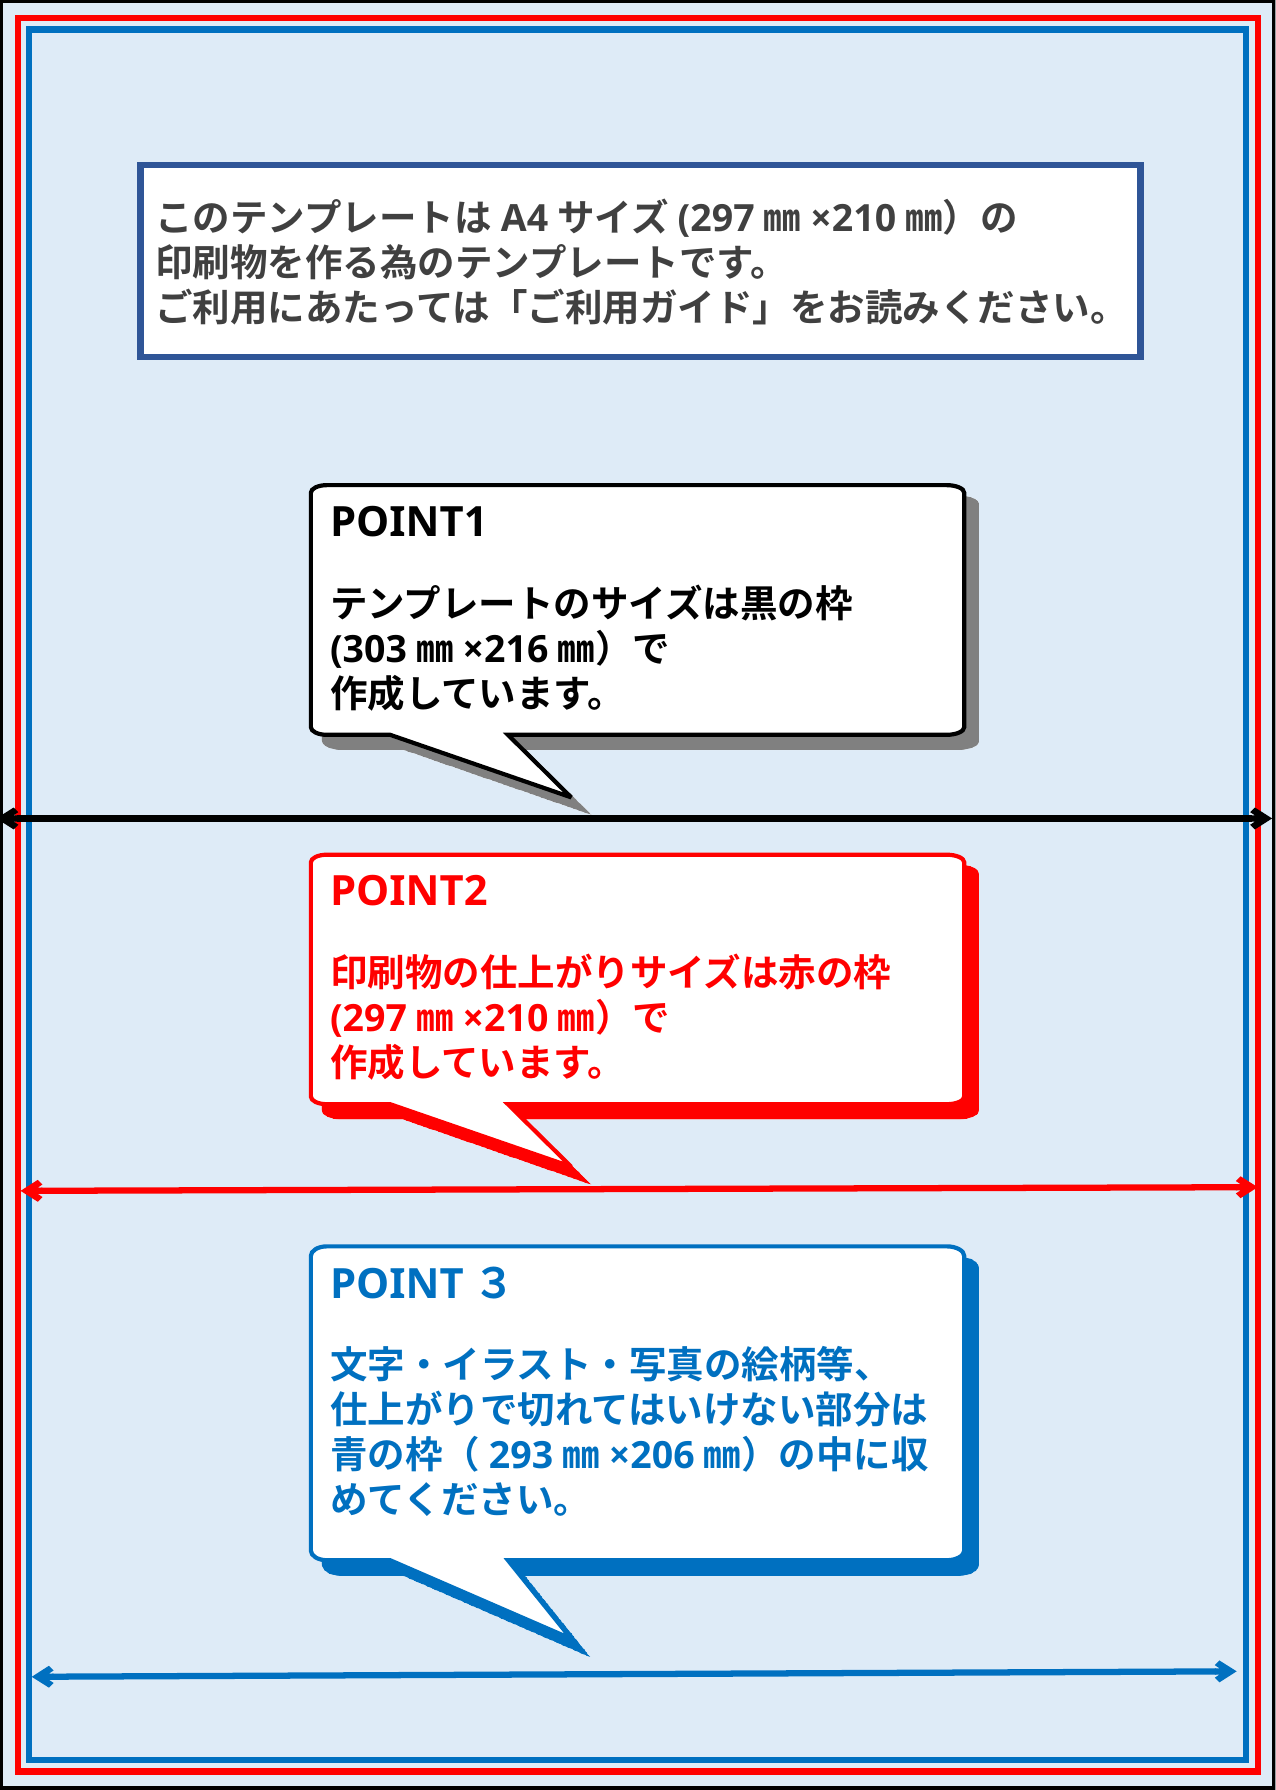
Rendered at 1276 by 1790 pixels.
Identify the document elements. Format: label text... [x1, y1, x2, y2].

text_box POINT2 印刷物の仕上がりサイズは赤の枠(297㎜×210㎜）で 作成しています。 [310, 854, 965, 1167]
text_box POINT３ 文字・イラスト・写真の絵柄等、 仕上がりで切れてはいけない部分は 青の枠（293㎜×206㎜）の中に収めてください。 [310, 1246, 965, 1639]
text_box [28, 28, 1247, 815]
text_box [20, 1187, 1258, 1191]
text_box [31, 1671, 1237, 1677]
text_box [28, 822, 1247, 1187]
text_box [0, 0, 1276, 1790]
text_box [17, 822, 1259, 1773]
text_box [17, 17, 1259, 815]
text_box [28, 1191, 1247, 1761]
text_box このテンプレートはA4サイズ(297㎜×210㎜）の 印刷物を作る為のテンプレートです。 ご利用にあたっては「ご利用ガイド」をお読みください。 [140, 164, 1142, 358]
text_box POINT1 テンプレートのサイズは黒の枠 (303㎜×216㎜）で 作成しています。 [310, 485, 965, 798]
